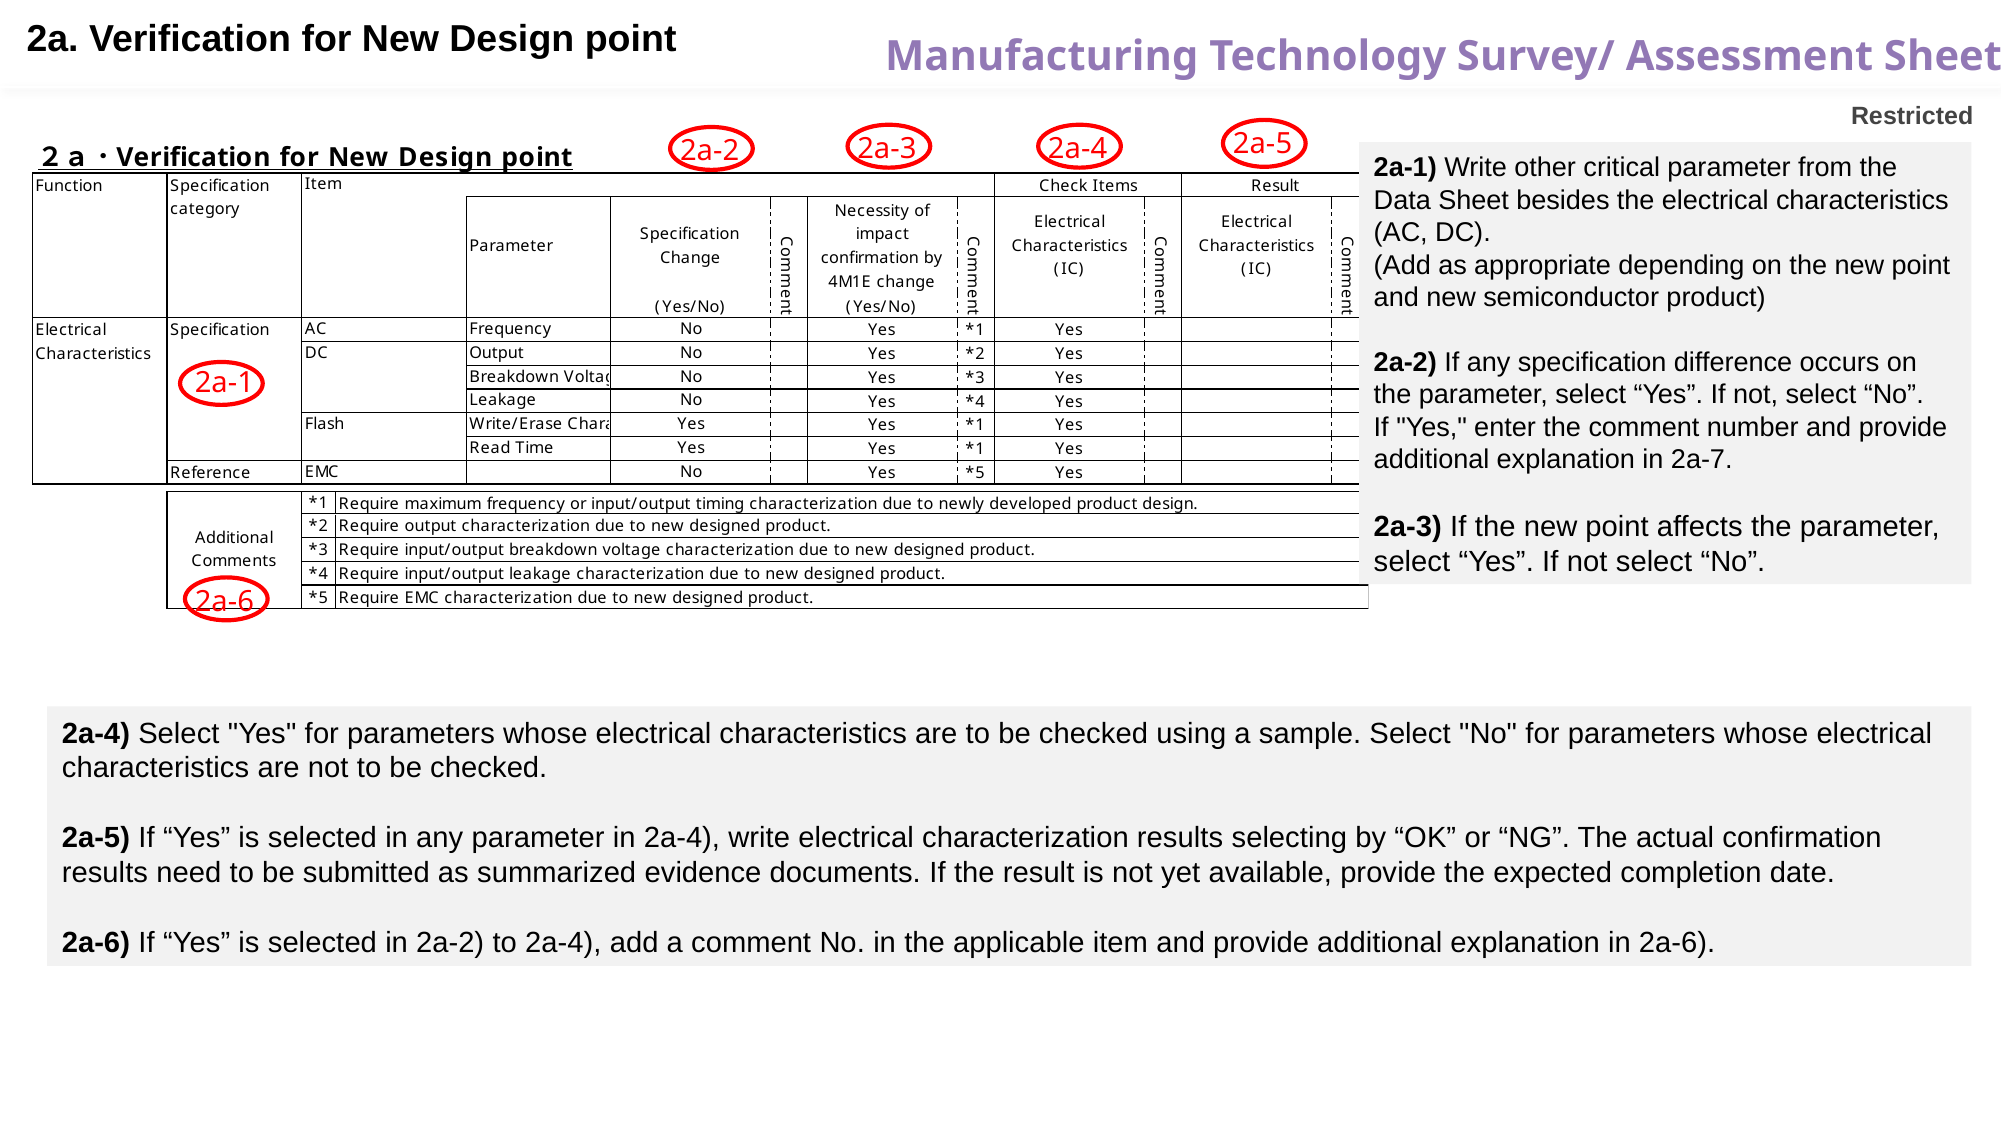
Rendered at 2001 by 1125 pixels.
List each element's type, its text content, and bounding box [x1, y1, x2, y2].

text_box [1218, 116, 1335, 172]
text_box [180, 574, 297, 626]
text_box 2a-4) Select "Yes" for parameters whose electrical characteristics are to be checked using a sample. Select "No" for parameters whose electrical characteristics are not to be checked. 2a-5) If “Yes” is selected in any parameter in 2a-4), write electrical characterization results selecting by “OK” or “NG”. The actual confirmation results need to be submitted as summarized evidence documents. If the result is not yet available, provide the expected completion date. 2a-6) If “Yes” is selected in 2a-2) to 2a-4), add a comment No. in the applicable item and provide additional explanation in 2a-6). [47, 706, 1972, 966]
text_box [842, 121, 960, 173]
text_box Restricted [1829, 92, 1989, 137]
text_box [1033, 121, 1150, 173]
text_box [665, 124, 782, 175]
text_box 2a. Verification for New Design point [11, 20, 919, 67]
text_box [180, 356, 297, 407]
text_box 2a-1) Write other critical parameter from the Data Sheet besides the electrical characteristics (AC, DC). (Add as appropriate depending on the new point and new semiconductor product) 2a-2) If any specification difference occurs on the parameter, select “Yes”. If not, select “No”. If "Yes," enter the comment number and provide additional explanation in 2a-7. 2a-3) If the new point affects the parameter, select “Yes”. If not select “No”. [1370, 142, 1972, 585]
picture [31, 137, 1370, 610]
